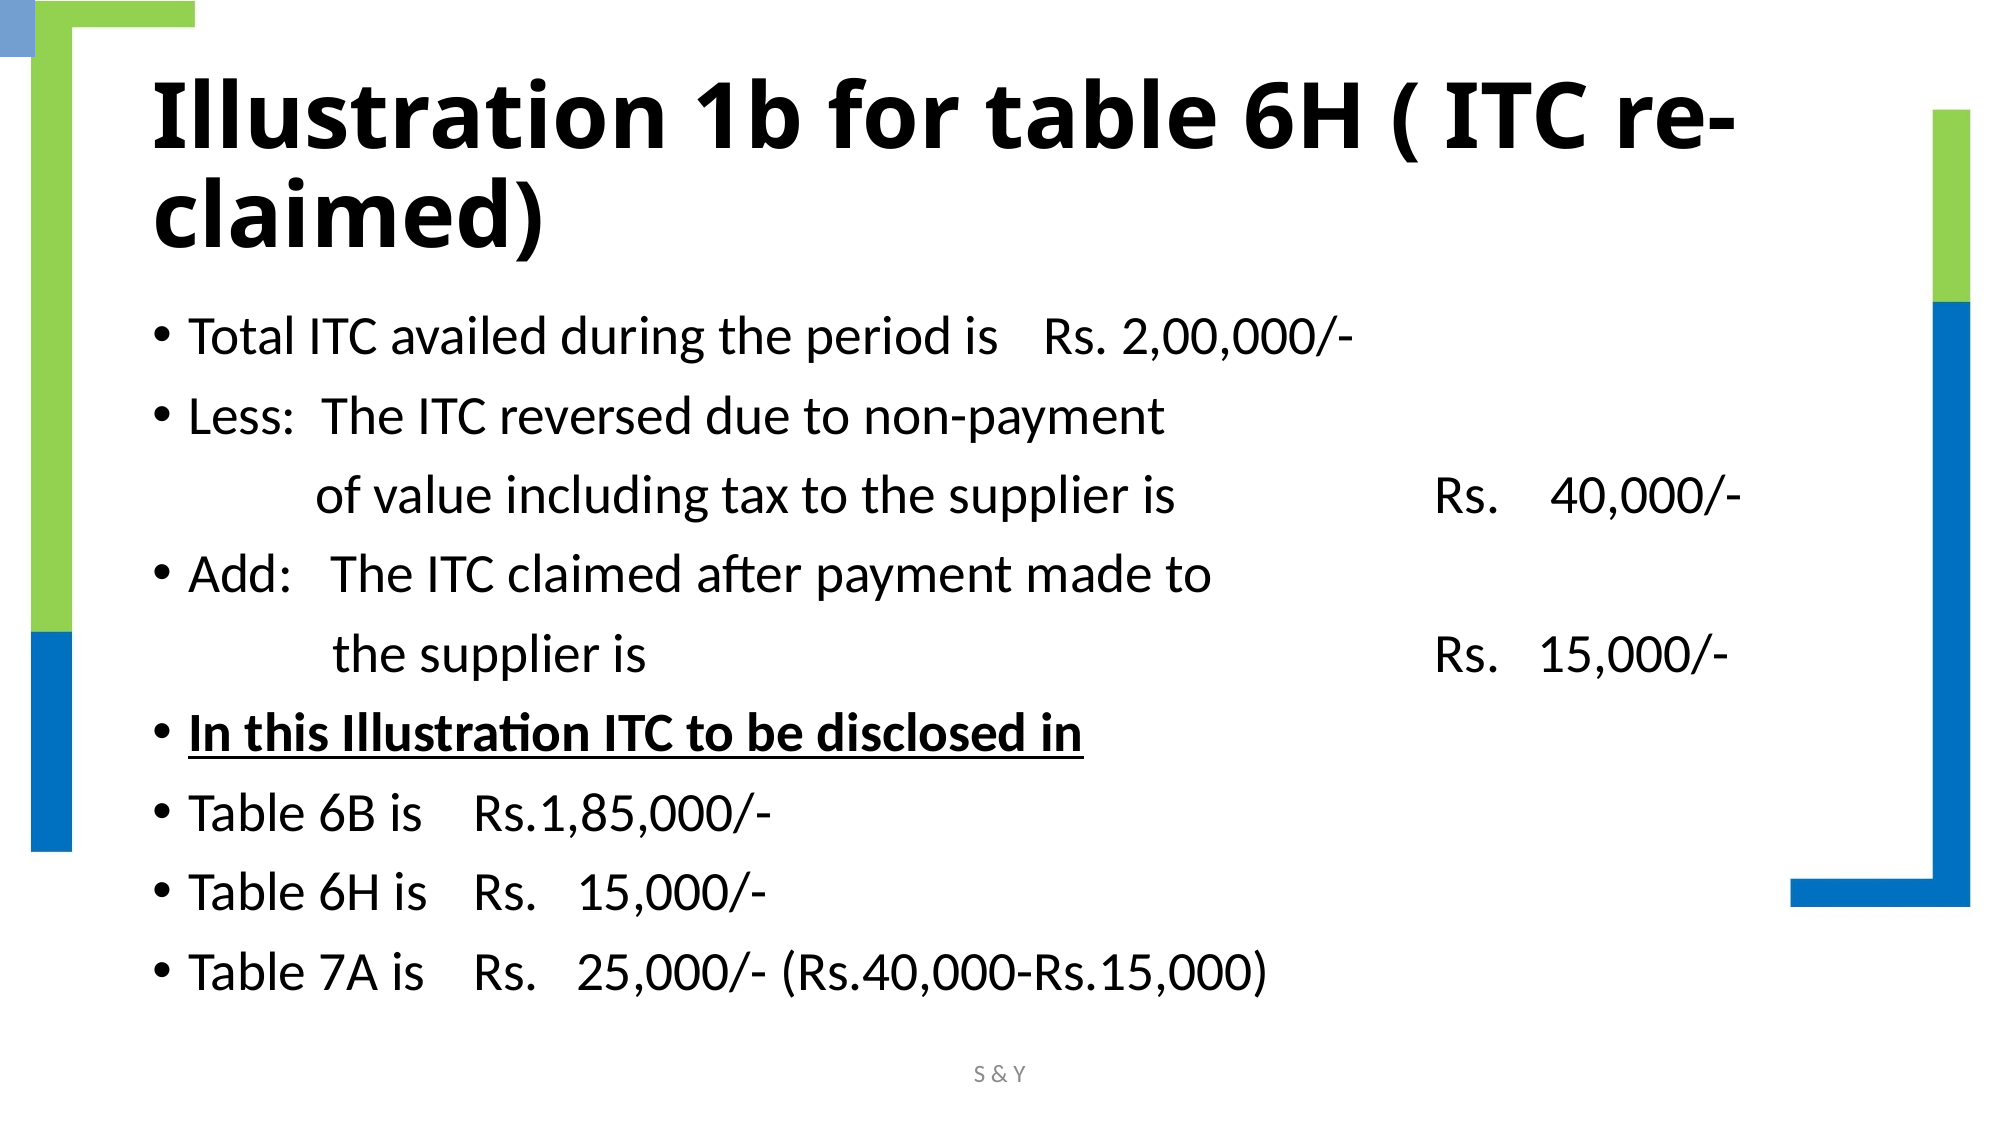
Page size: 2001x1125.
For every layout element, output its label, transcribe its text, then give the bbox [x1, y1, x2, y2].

footer S & Y [662, 1042, 1338, 1103]
picture [0, 0, 2001, 1125]
title Illustration 1b for table 6H ( ITC re-claimed) [137, 59, 1863, 278]
list Total ITC availed during the period is Rs. 2,00,000/- Less: The ITC reversed due to non-payment of value including tax to the supplier is Rs. 40,000/- Add: The ITC claimed after payment made to the supplier is Rs. 15,000/- In this Illustration ITC to be disclosed in Table 6B is Rs.1,85,000/- Table 6H is Rs. 15,000/- Table 7A is Rs. 25,000/- (Rs.40,000-Rs.15,000) [137, 299, 1863, 1014]
